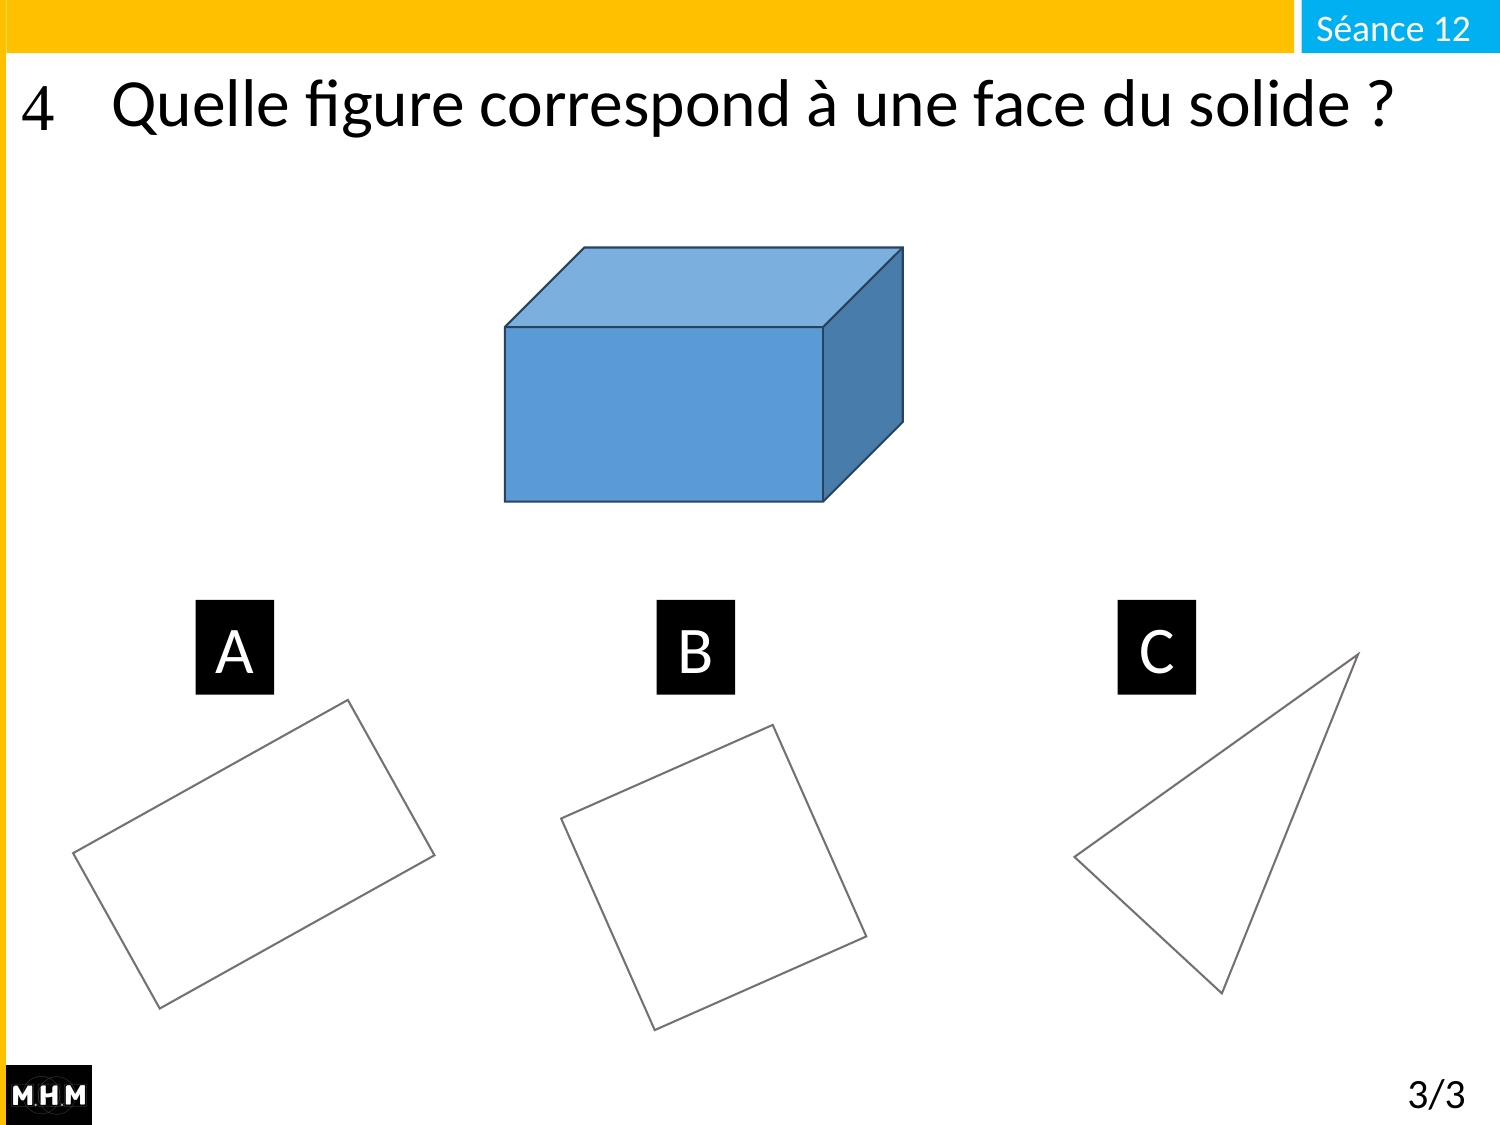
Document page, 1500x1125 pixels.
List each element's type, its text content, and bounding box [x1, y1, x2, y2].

text_box B [656, 599, 736, 695]
text_box [503, 246, 904, 503]
text_box C [1117, 599, 1197, 695]
text_box [1072, 651, 1361, 996]
title Quelle figure correspond à une face du solide ? [96, 60, 1470, 150]
text_box A [195, 599, 275, 695]
list 3/3 [1373, 1064, 1500, 1125]
picture [6, 1065, 92, 1125]
text_box [71, 698, 436, 1010]
text_box [559, 723, 868, 1032]
